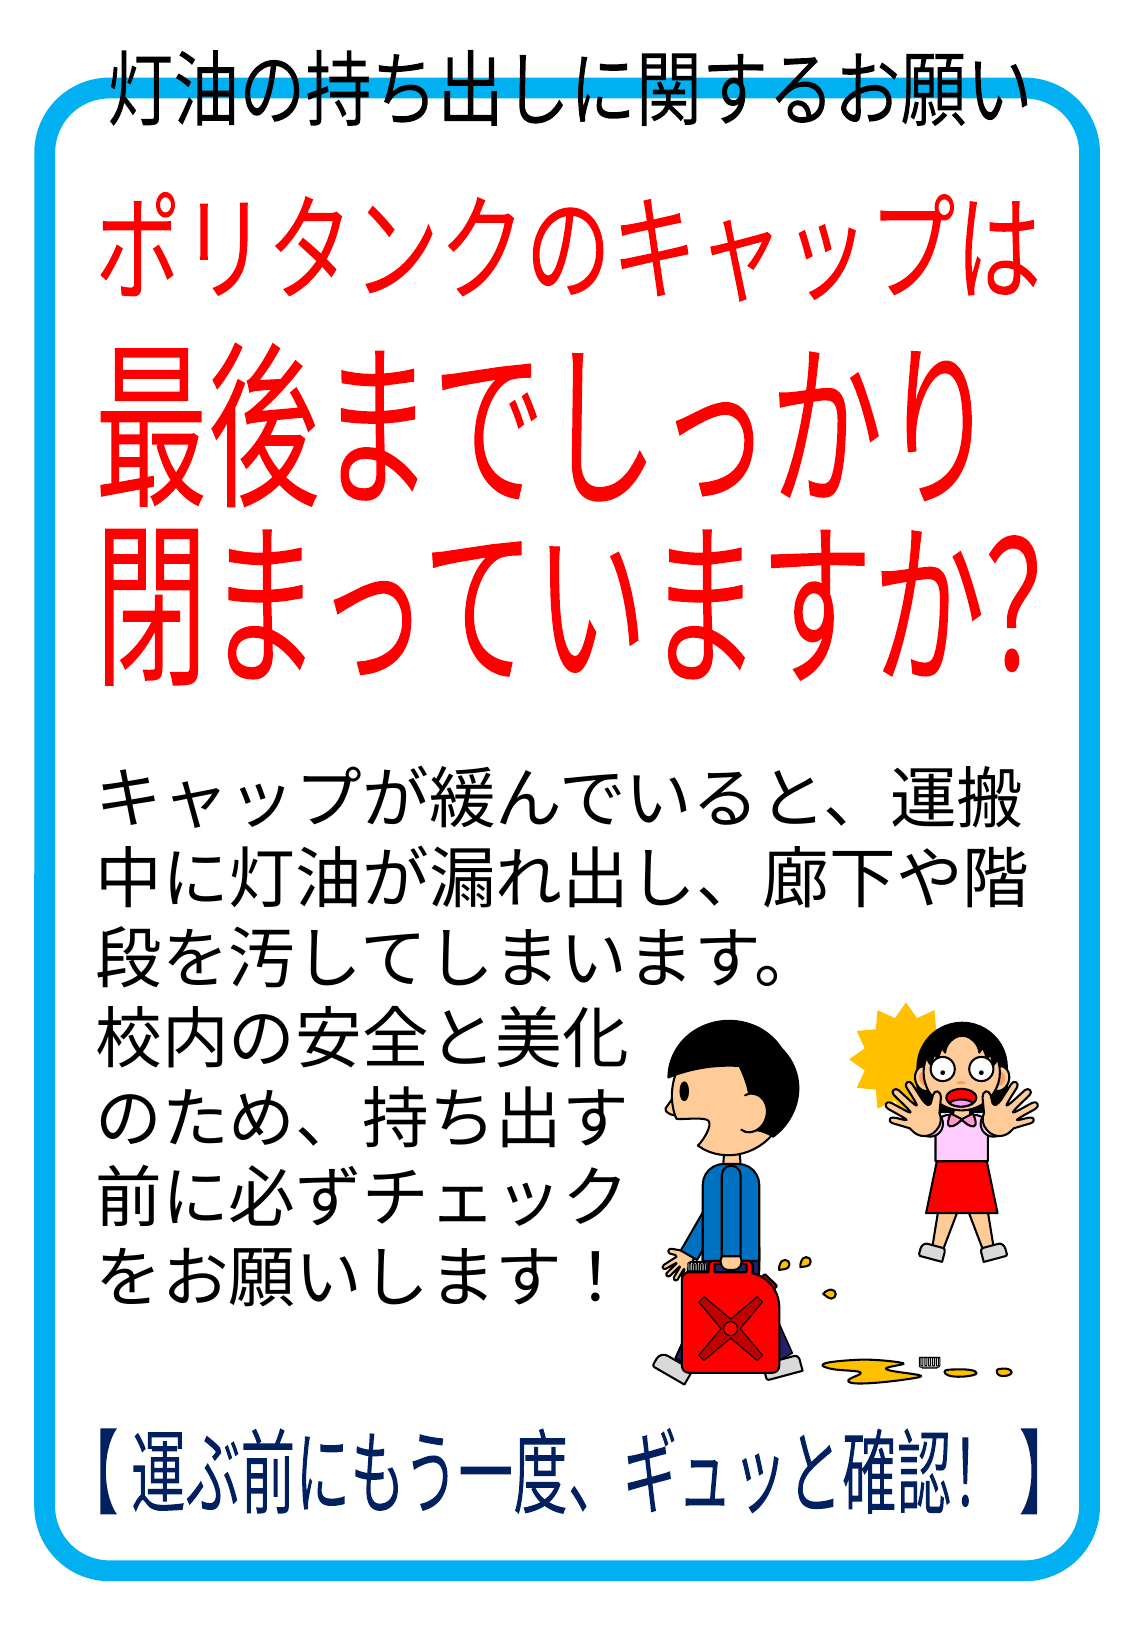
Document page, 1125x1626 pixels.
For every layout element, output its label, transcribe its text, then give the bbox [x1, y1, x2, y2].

text_box キャップが緩んでいると、運搬中に灯油が漏れ出し、廊下や階段を汚してしまいます。 校内の安全と美化 のため、持ち出す 前に必ずチェック をお願いします！ [80, 748, 1057, 1323]
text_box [653, 1002, 1037, 1384]
text_box [42, 85, 1092, 1573]
